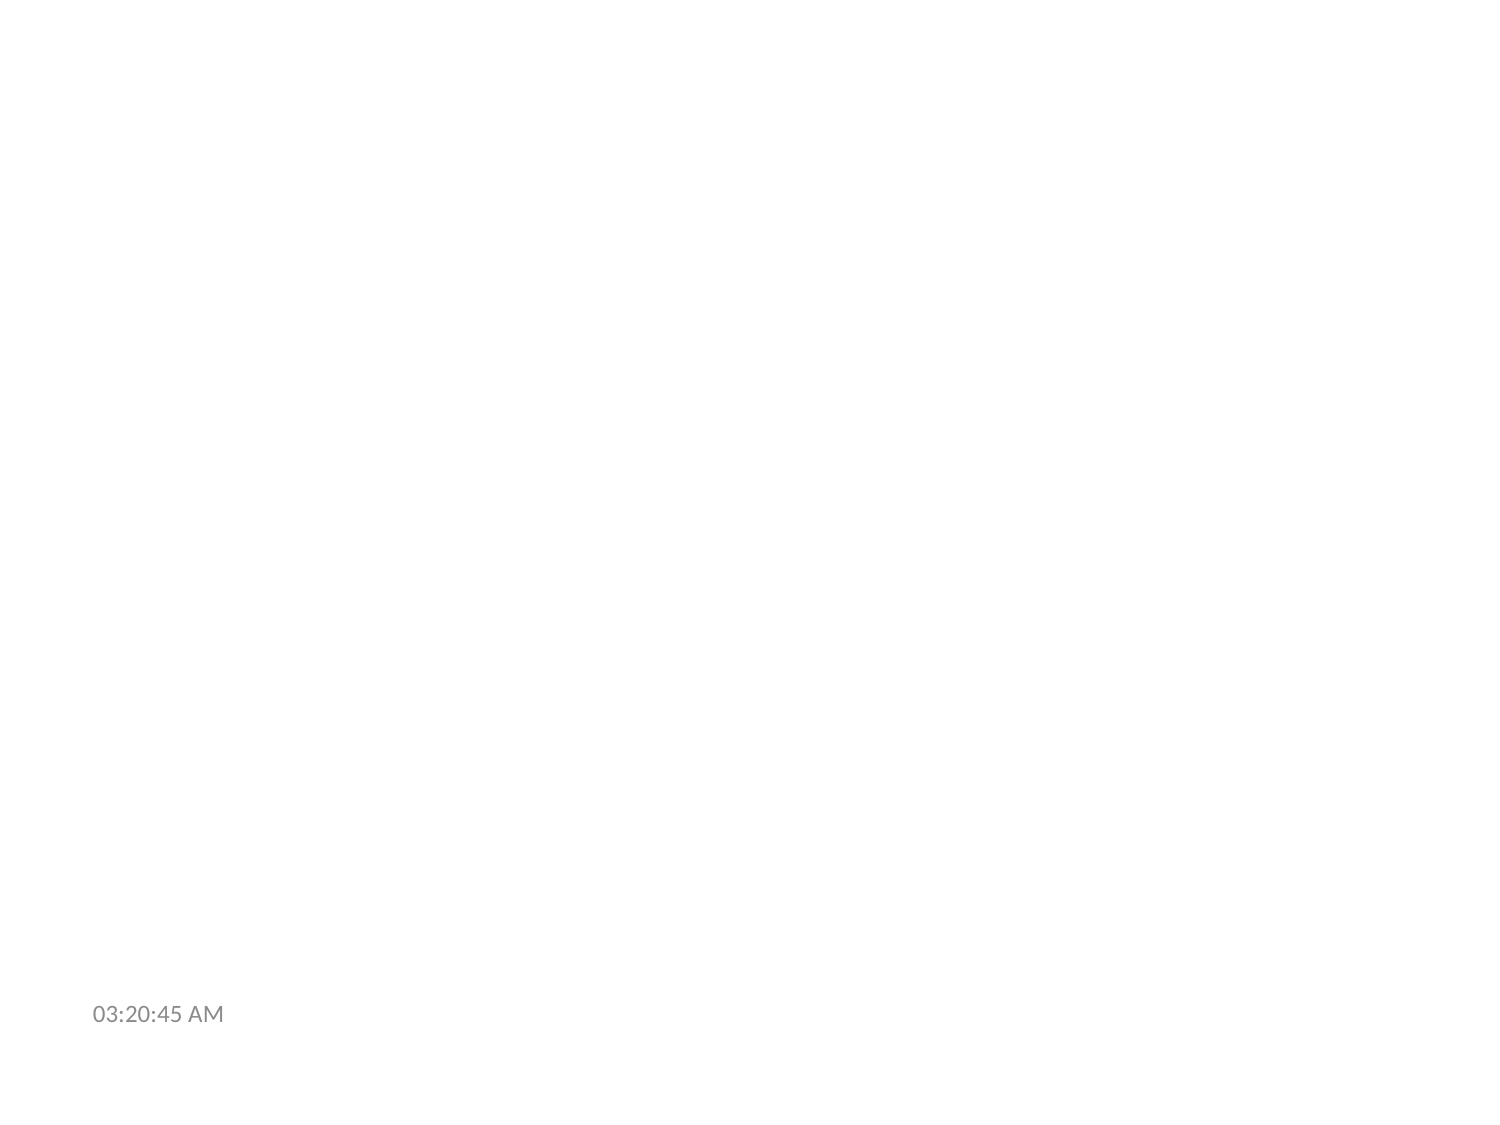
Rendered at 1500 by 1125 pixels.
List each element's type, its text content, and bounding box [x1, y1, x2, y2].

text_box 3:35:09 PM [77, 982, 428, 1043]
